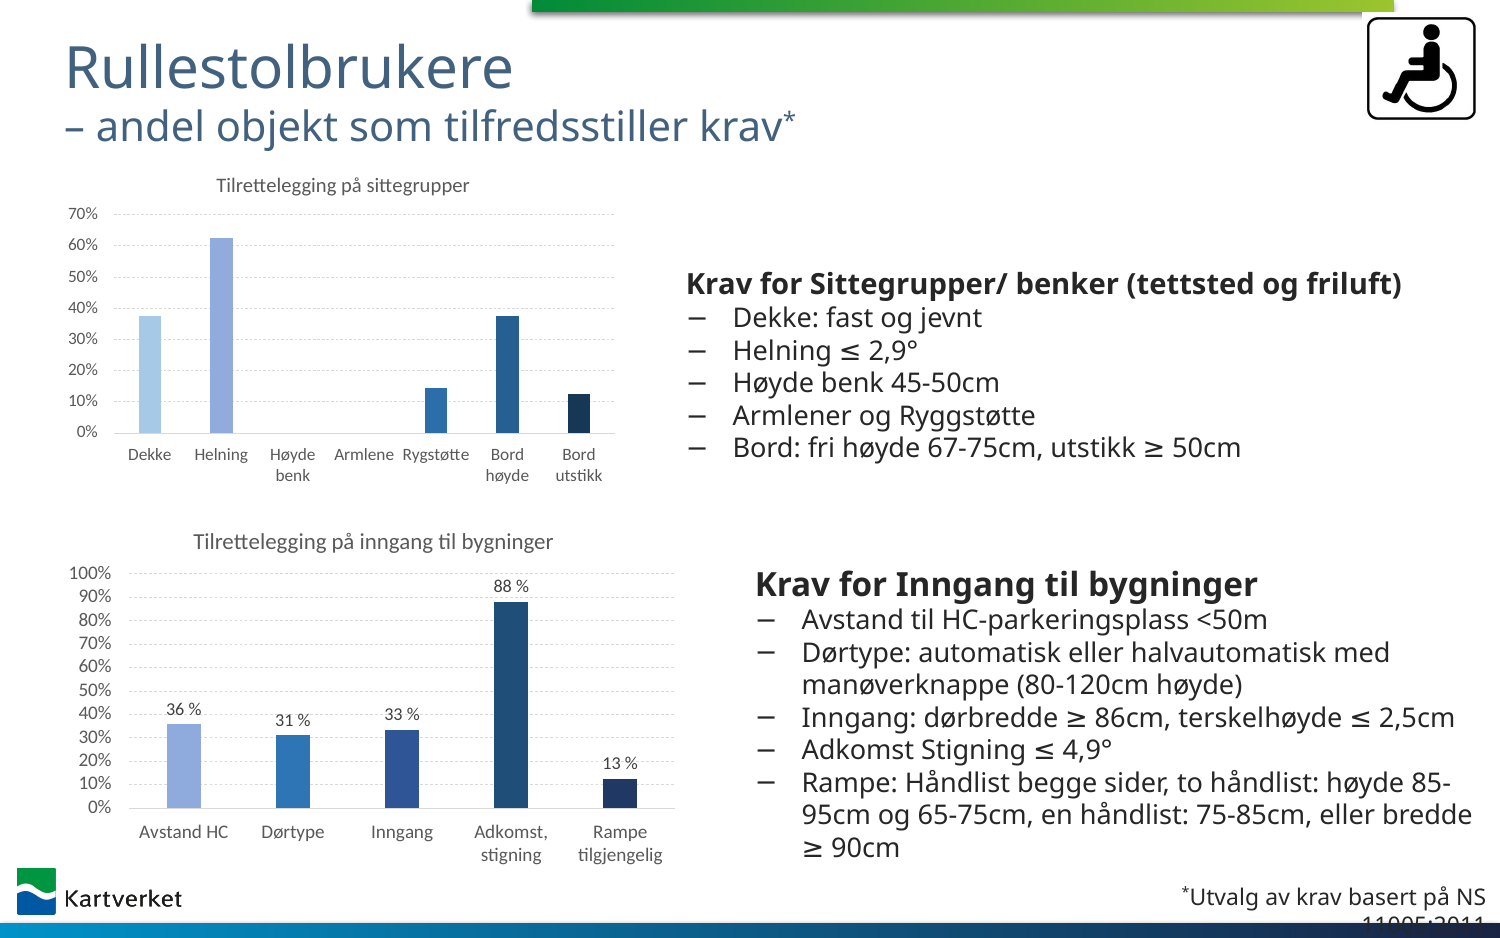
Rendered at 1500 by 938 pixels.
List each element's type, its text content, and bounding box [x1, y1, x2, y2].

text_box *Utvalg av krav basert på NS 11005:2011 [1068, 873, 1500, 938]
text_box Krav for Sittegrupper/ benker (tettsted og friluft) Dekke: fast og jevnt Helning ≤ 2,9° Høyde benk 45-50cm Armlener og Ryggstøtte Bord: fri høyde 67-75cm, utstikk ≥ 50cm [670, 258, 1418, 471]
picture [1362, 12, 1481, 126]
picture [62, 520, 686, 874]
picture [62, 166, 625, 492]
text_box Rullestolbrukere – andel objekt som tilfredsstiller krav* [49, 25, 1431, 158]
text_box Krav for Inngang til bygninger Avstand til HC-parkeringsplass <50m Dørtype: automatisk eller halvautomatisk med manøverknappe (80-120cm høyde) Inngang: dørbredde ≥ 86cm, terskelhøyde ≤ 2,5cm Adkomst Stigning ≤ 4,9° Rampe: Håndlist begge sider, to håndlist: høyde 85-95cm og 65-75cm, en håndlist: 75-85cm, eller bredde ≥ 90cm [740, 555, 1491, 870]
